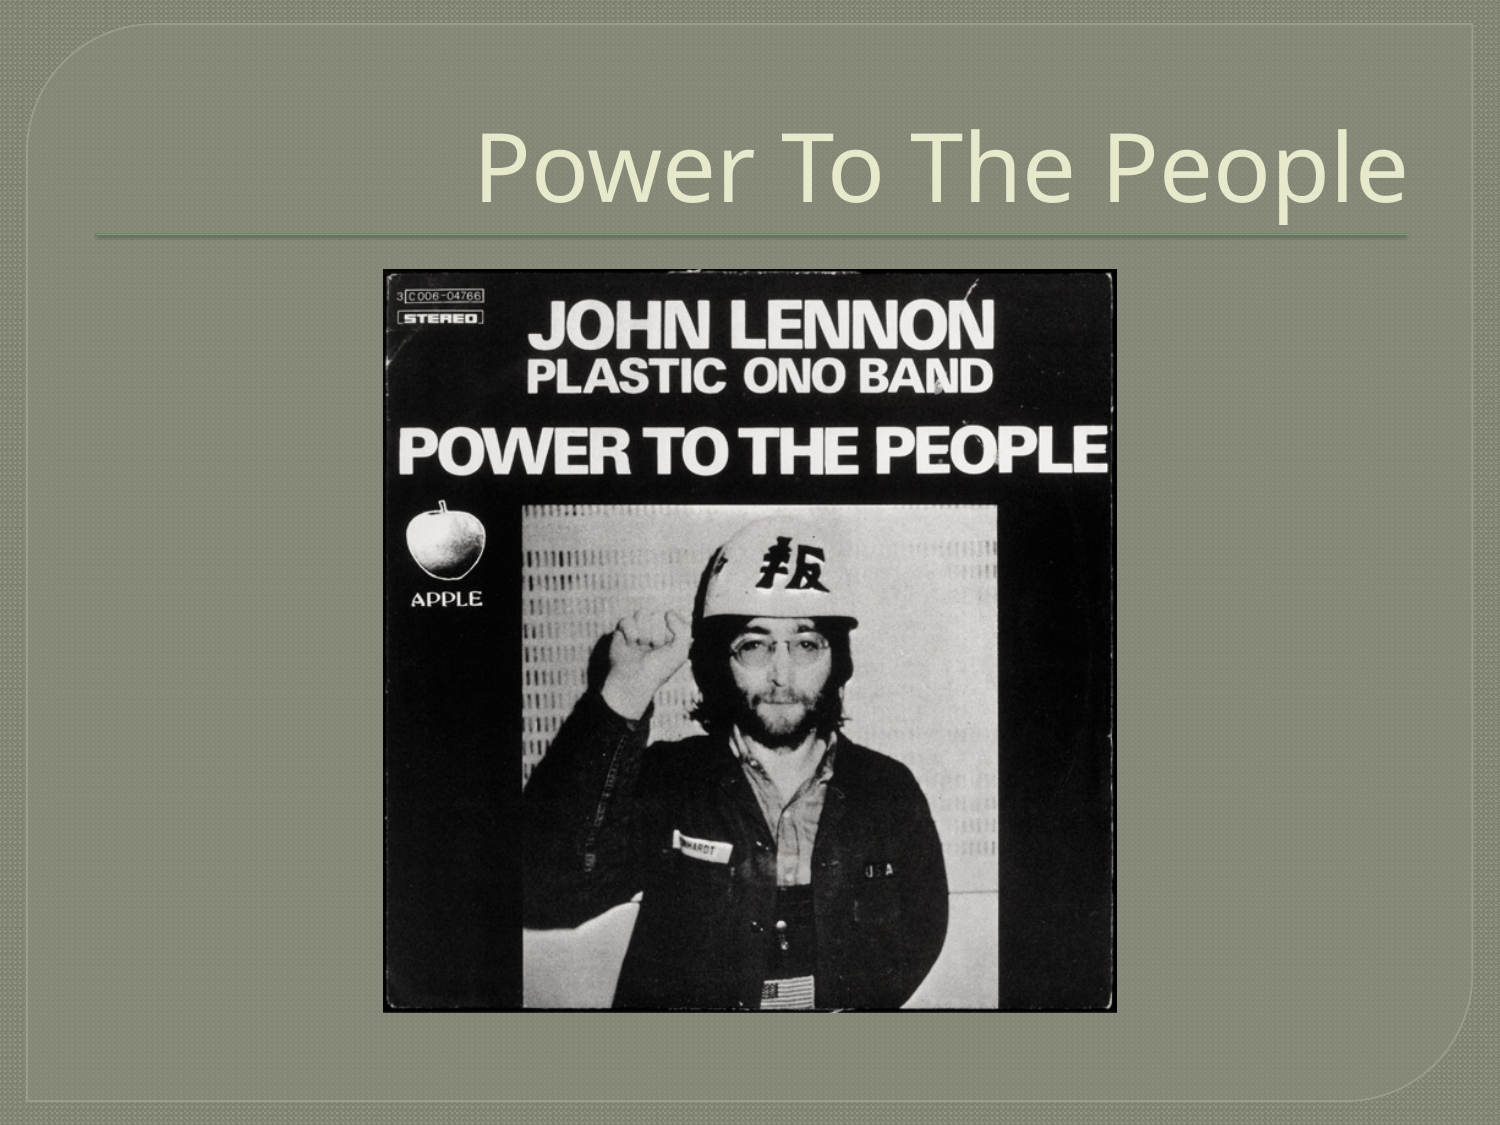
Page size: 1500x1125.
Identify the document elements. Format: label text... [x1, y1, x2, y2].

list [382, 269, 1118, 1013]
title Power To The People [75, 41, 1425, 230]
